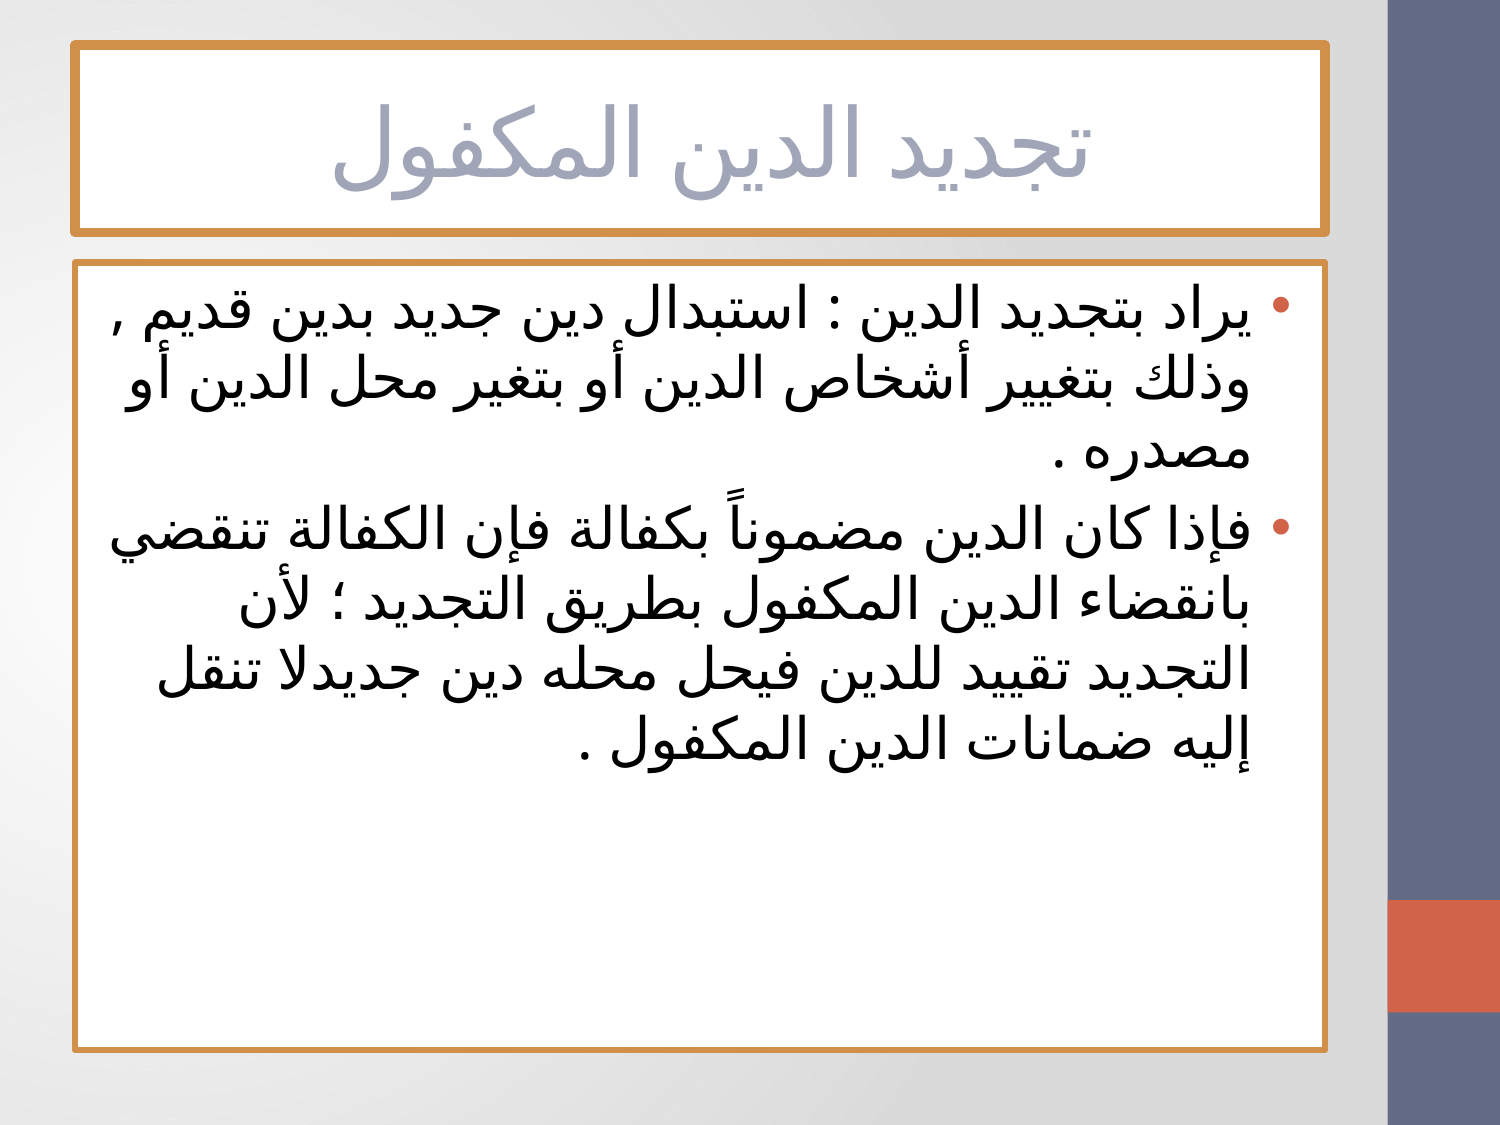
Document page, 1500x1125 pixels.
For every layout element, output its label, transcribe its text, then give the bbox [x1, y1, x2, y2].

title تجديد الدين المكفول [73, 43, 1327, 235]
list يراد بتجديد الدين : استبدال دين جديد بدين قديم , وذلك بتغيير أشخاص الدين أو بتغير محل الدين أو مصدره . فإذا كان الدين مضموناً بكفالة فإن الكفالة تنقضي بانقضاء الدين المكفول بطريق التجديد ؛ لأن التجديد تقييد للدين فيحل محله دين جديدلا تنقل إليه ضمانات الدين المكفول . [73, 260, 1327, 1052]
